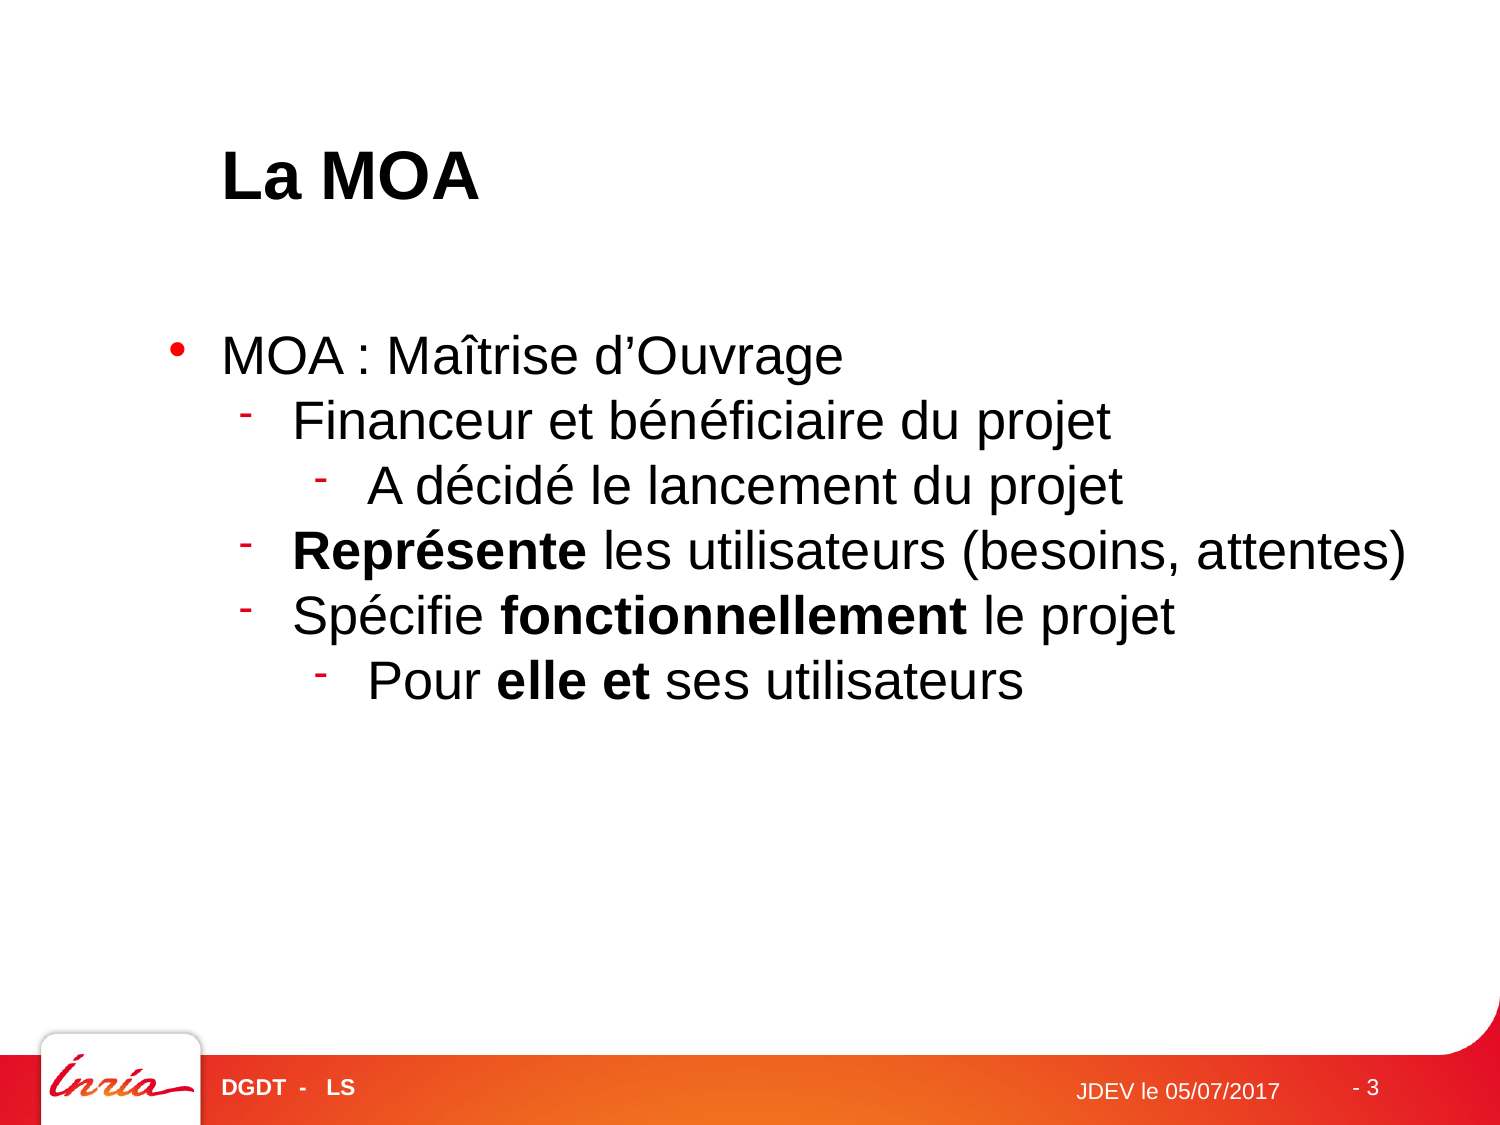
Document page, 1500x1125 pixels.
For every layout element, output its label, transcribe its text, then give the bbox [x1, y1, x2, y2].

picture [0, 947, 1500, 1125]
text_box JDEV le 05/07/2017 [950, 1067, 1281, 1113]
text_box DGDT - LS [221, 1064, 514, 1109]
text_box MOA : Maîtrise d’Ouvrage Financeur et bénéficiaire du projet A décidé le lancement du projet Représente les utilisateurs (besoins, attentes) Spécifie fonctionnellement le projet Pour elle et ses utilisateurs [135, 312, 1460, 776]
text_box La MOA [221, 77, 1458, 266]
text_box - 3 [1352, 1064, 1439, 1109]
